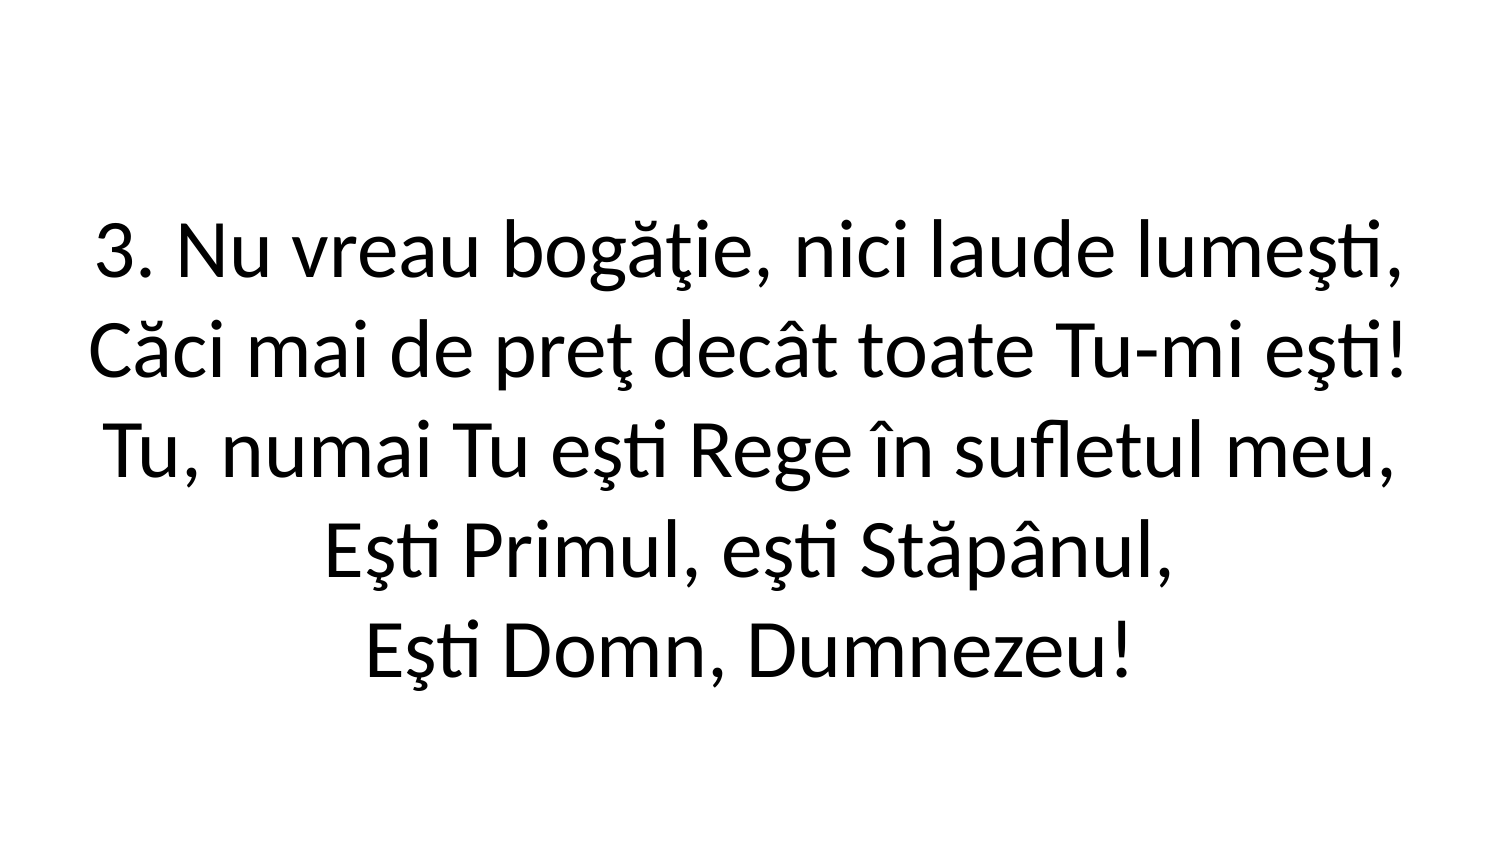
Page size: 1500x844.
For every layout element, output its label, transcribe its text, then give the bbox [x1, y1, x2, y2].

text_box 3. Nu vreau bogăţie, nici laude lumeşti, Căci mai de preţ decât toate Tu-mi eşti! Tu, numai Tu eşti Rege în sufletul meu, Eşti Primul, eşti Stăpânul, Eşti Domn, Dumnezeu! [73, 142, 1427, 702]
